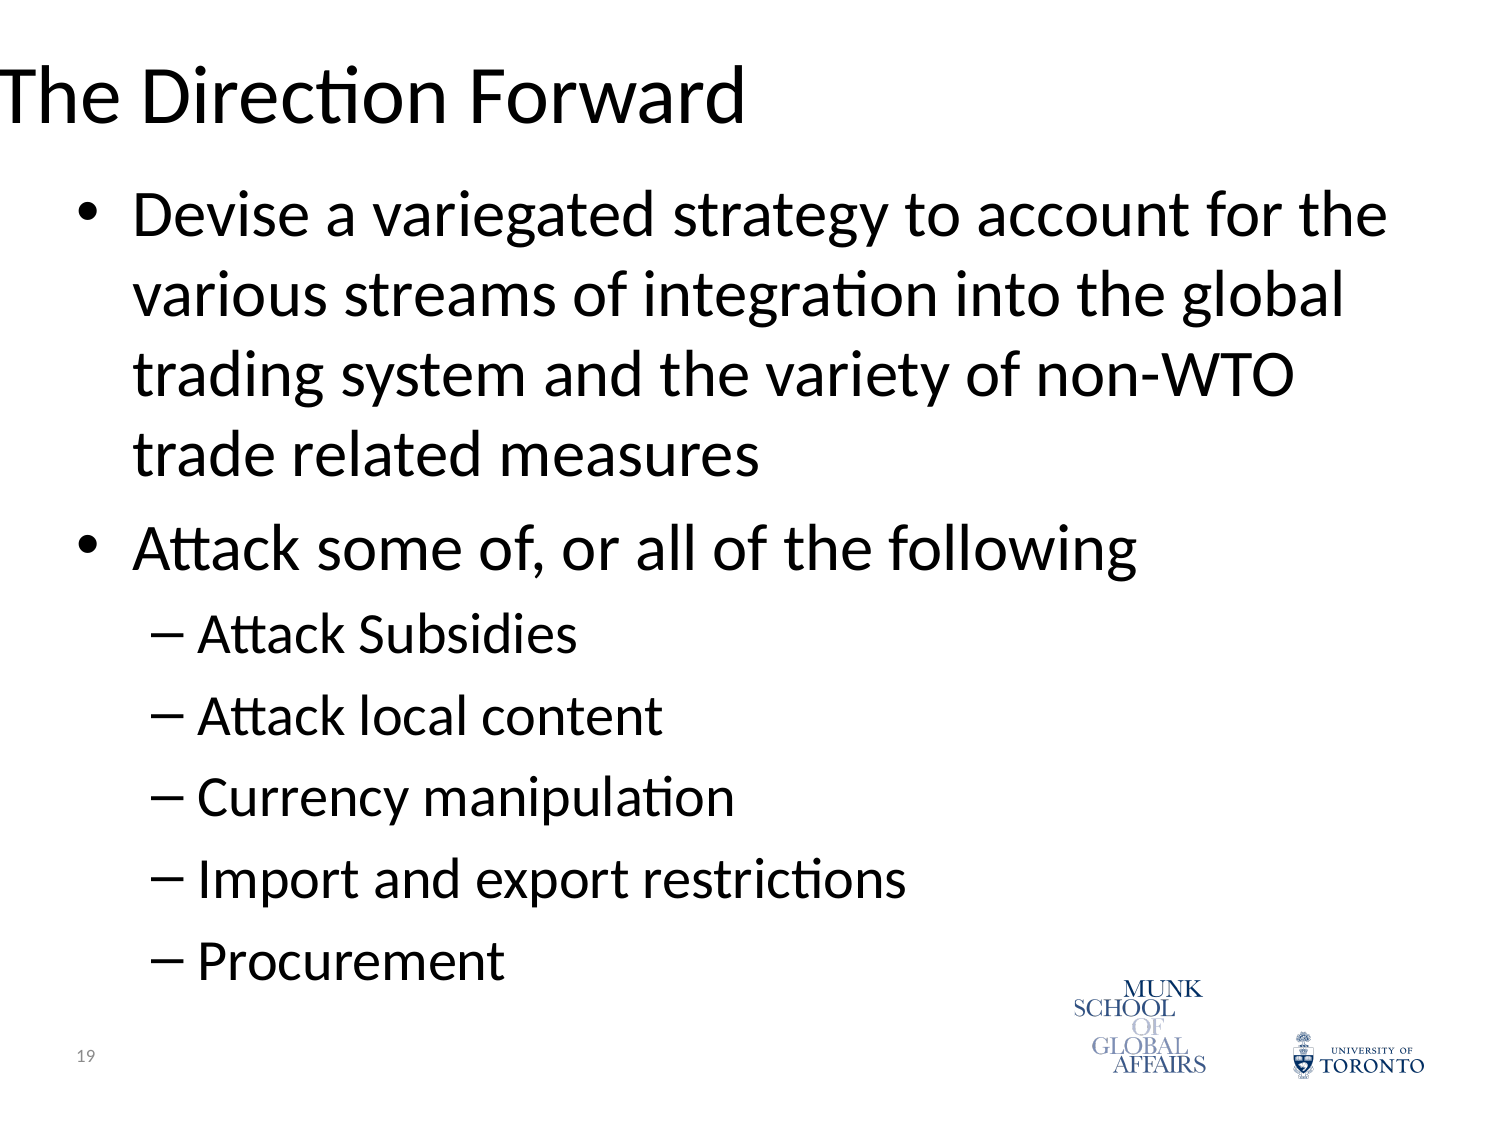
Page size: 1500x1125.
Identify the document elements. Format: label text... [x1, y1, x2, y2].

list Devise a variegated strategy to account for the various streams of integration into the global trading system and the variety of non-WTO trade related measures Attack some of, or all of the following Attack Subsidies Attack local content Currency manipulation Import and export restrictions Procurement [61, 162, 1412, 1026]
slide_number 18 [61, 1025, 412, 1086]
title The Direction Forward [0, 32, 1332, 188]
